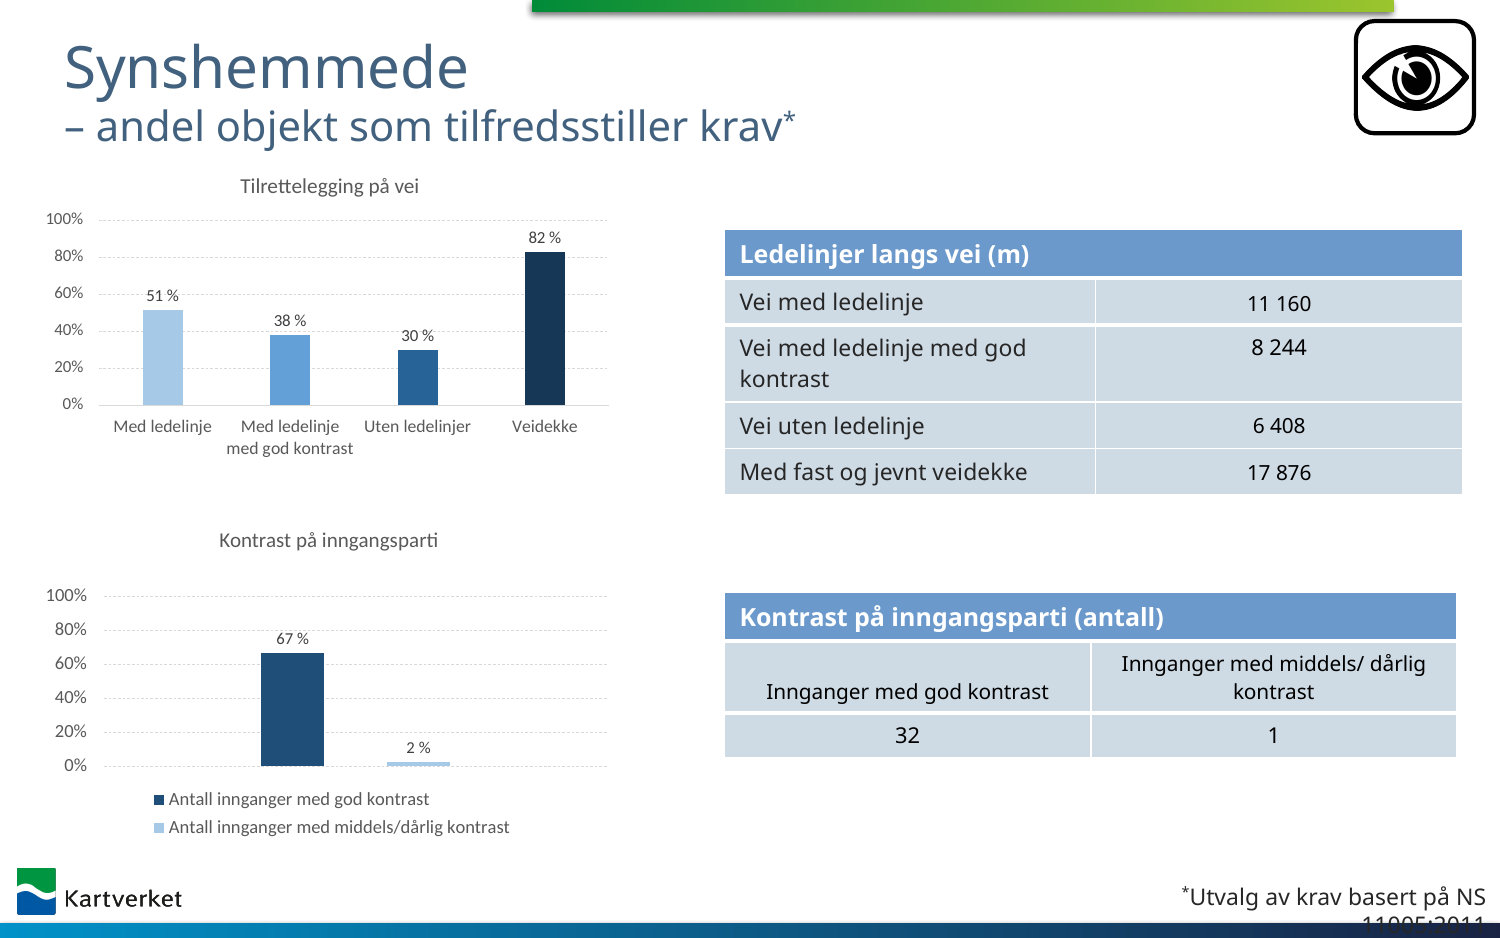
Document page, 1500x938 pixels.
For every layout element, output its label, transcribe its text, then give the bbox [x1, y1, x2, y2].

table_cell 6 408 [1096, 403, 1462, 448]
picture [41, 520, 617, 846]
table_cell Innganger med middels/ dårlig kontrast [1092, 643, 1456, 711]
text_box *Utvalg av krav basert på NS 11005:2011 [1068, 873, 1500, 938]
table_cell 1 [1092, 715, 1456, 757]
table_cell Vei med ledelinje med god kontrast [725, 327, 1095, 401]
table_cell Vei uten ledelinje [725, 403, 1095, 448]
picture [41, 166, 619, 492]
table_cell 32 [725, 715, 1090, 757]
table_cell 11 160 [1096, 280, 1462, 323]
table_cell Med fast og jevnt veidekke [725, 449, 1095, 494]
text_box Synshemmede – andel objekt som tilfredsstiller krav* [49, 24, 1431, 158]
table_header Ledelinjer langs vei (m) [725, 230, 1462, 276]
table_cell 8 244 [1096, 327, 1462, 401]
table_cell Vei med ledelinje [725, 280, 1095, 323]
table_cell 17 876 [1096, 449, 1462, 494]
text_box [1355, 20, 1475, 134]
table_header Kontrast på inngangsparti (antall) [725, 593, 1456, 639]
table_cell Innganger med god kontrast [725, 643, 1090, 711]
